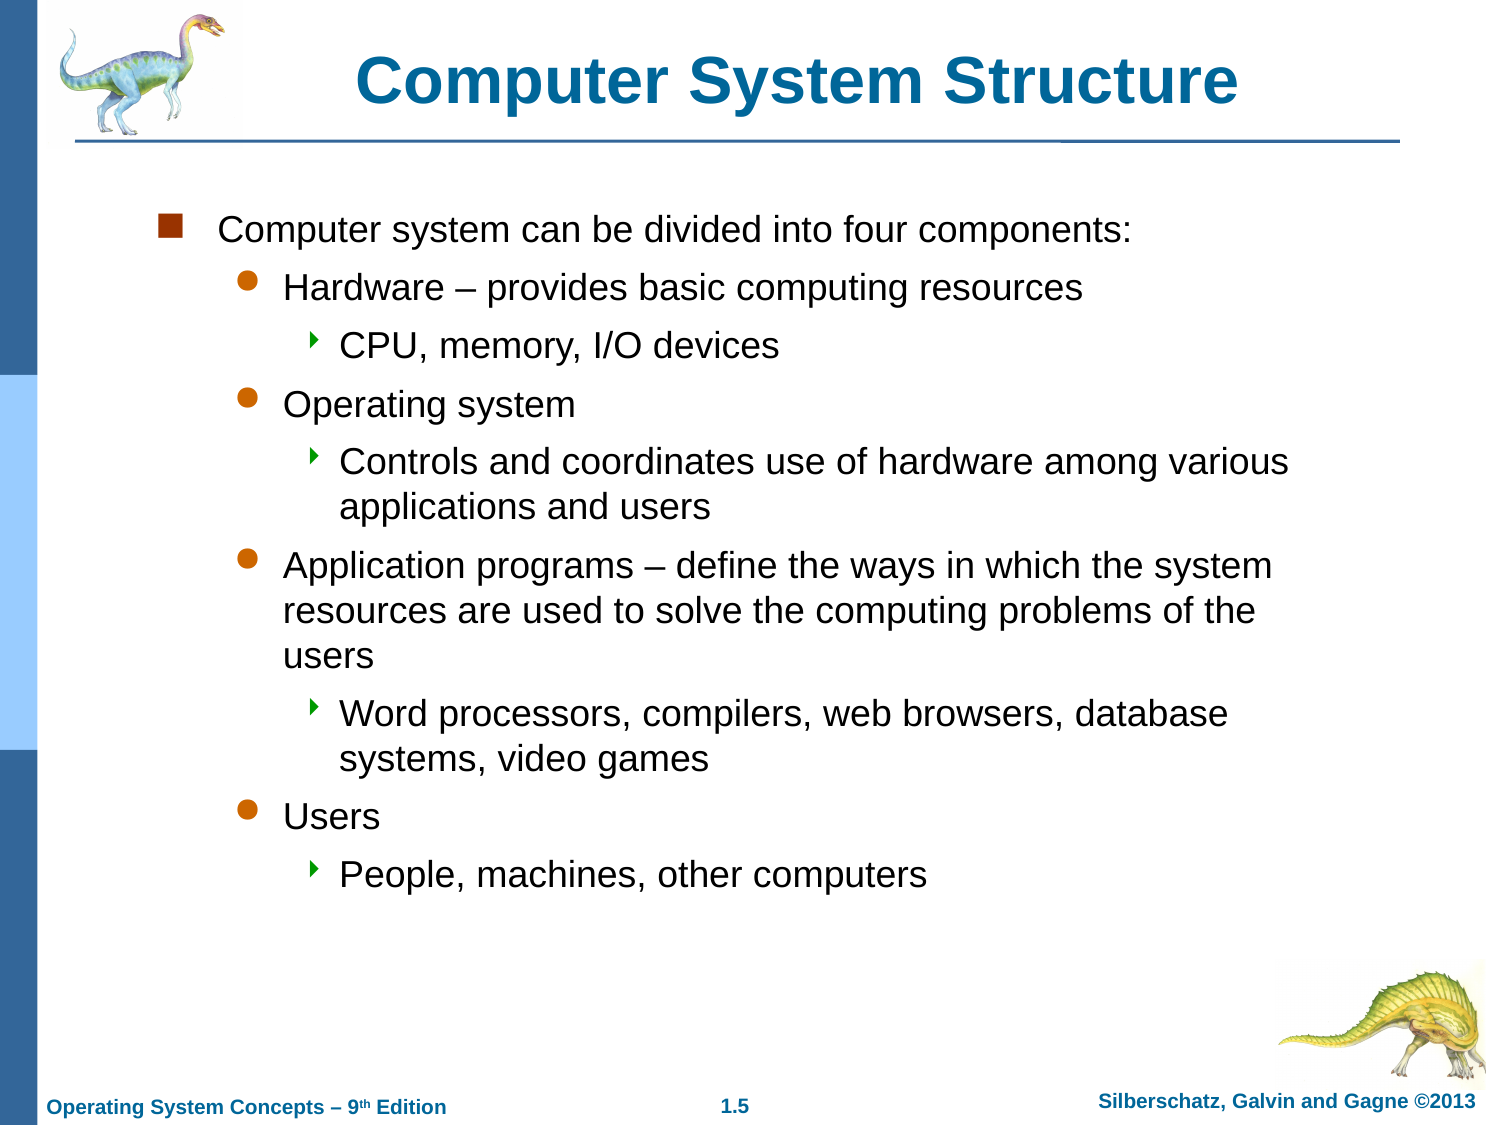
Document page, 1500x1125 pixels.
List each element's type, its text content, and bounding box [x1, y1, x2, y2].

list Computer system can be divided into four components: Hardware – provides basic computing resources CPU, memory, I/O devices Operating system Controls and coordinates use of hardware among various applications and users Application programs – define the ways in which the system resources are used to solve the computing problems of the users Word processors, compilers, web browsers, database systems, video games Users People, machines, other computers [145, 197, 1353, 934]
picture [1275, 959, 1486, 1090]
picture [46, 0, 243, 149]
title Computer System Structure [170, 29, 1426, 125]
